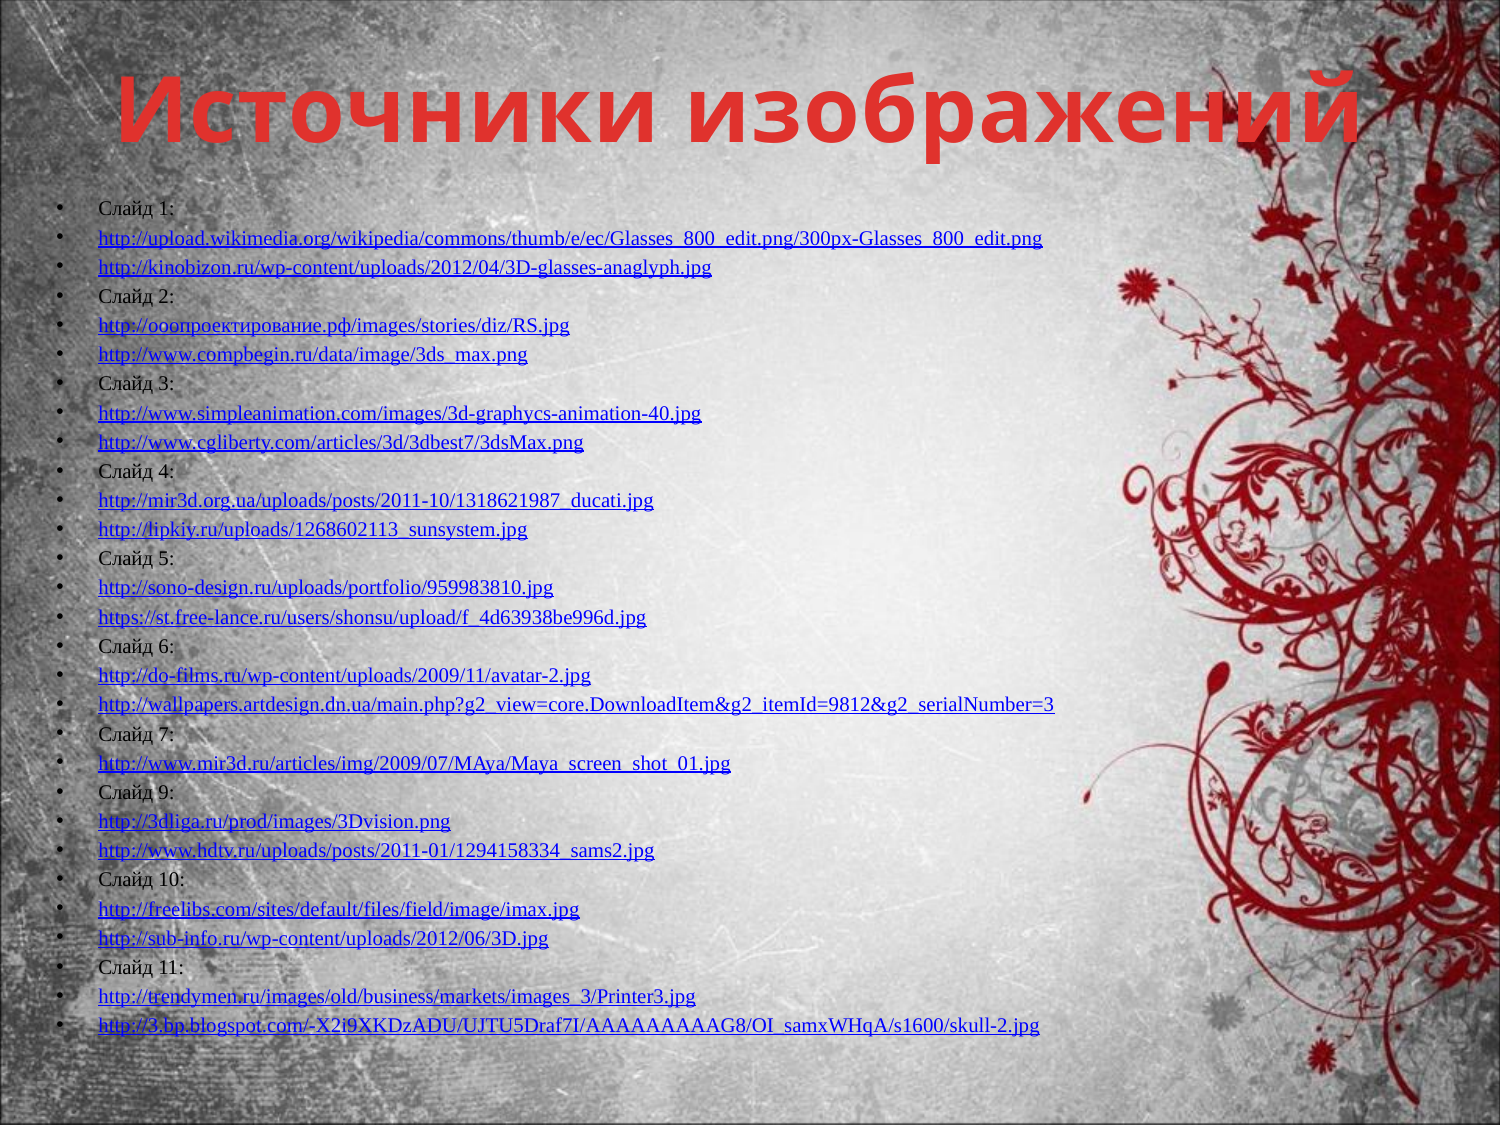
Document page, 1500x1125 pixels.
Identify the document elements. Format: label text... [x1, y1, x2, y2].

picture [0, 0, 1500, 1125]
list Слайд 1: http://upload.wikimedia.org/wikipedia/commons/thumb/e/ec/Glasses_800_edit.png/300px-Glasses_800_edit.png http://kinobizon.ru/wp-content/uploads/2012/04/3D-glasses-anaglyph.jpg Слайд 2: http://ооопроектирование.рф/images/stories/diz/RS.jpg http://www.compbegin.ru/data/image/3ds_max.png Слайд 3: http://www.simpleanimation.com/images/3d-graphycs-animation-40.jpg http://www.cgliberty.com/articles/3d/3dbest7/3dsMax.png Слайд 4: http://mir3d.org.ua/uploads/posts/2011-10/1318621987_ducati.jpg http://lipkiy.ru/uploads/1268602113_sunsystem.jpg Слайд 5: http://sono-design.ru/uploads/portfolio/959983810.jpg https://st.free-lance.ru/users/shonsu/upload/f_4d63938be996d.jpg Слайд 6: http://do-films.ru/wp-content/uploads/2009/11/avatar-2.jpg http://wallpapers.artdesign.dn.ua/main.php?g2_view=core.DownloadItem&g2_itemId=9812&g2_serialNumber=3 Слайд 7: http://www.mir3d.ru/articles/img/2009/07/MAya/Maya_screen_shot_01.jpg Слайд 9: http://3dliga.ru/prod/images/3Dvision.png http://www.hdtv.ru/uploads/posts/2011-01/1294158334_sams2.jpg Слайд 10: http://freelibs.com/sites/default/files/field/image/imax.jpg http://sub-info.ru/wp-content/uploads/2012/06/3D.jpg Слайд 11: http://trendymen.ru/images/old/business/markets/images_3/Printer3.jpg http://3.bp.blogspot.com/-X2i9XKDzADU/UJTU5Draf7I/AAAAAAAAAG8/OI_samxWHqA/s1600/skull-2.jpg [23, 187, 1465, 1090]
title Источники изображений [46, 0, 1432, 187]
